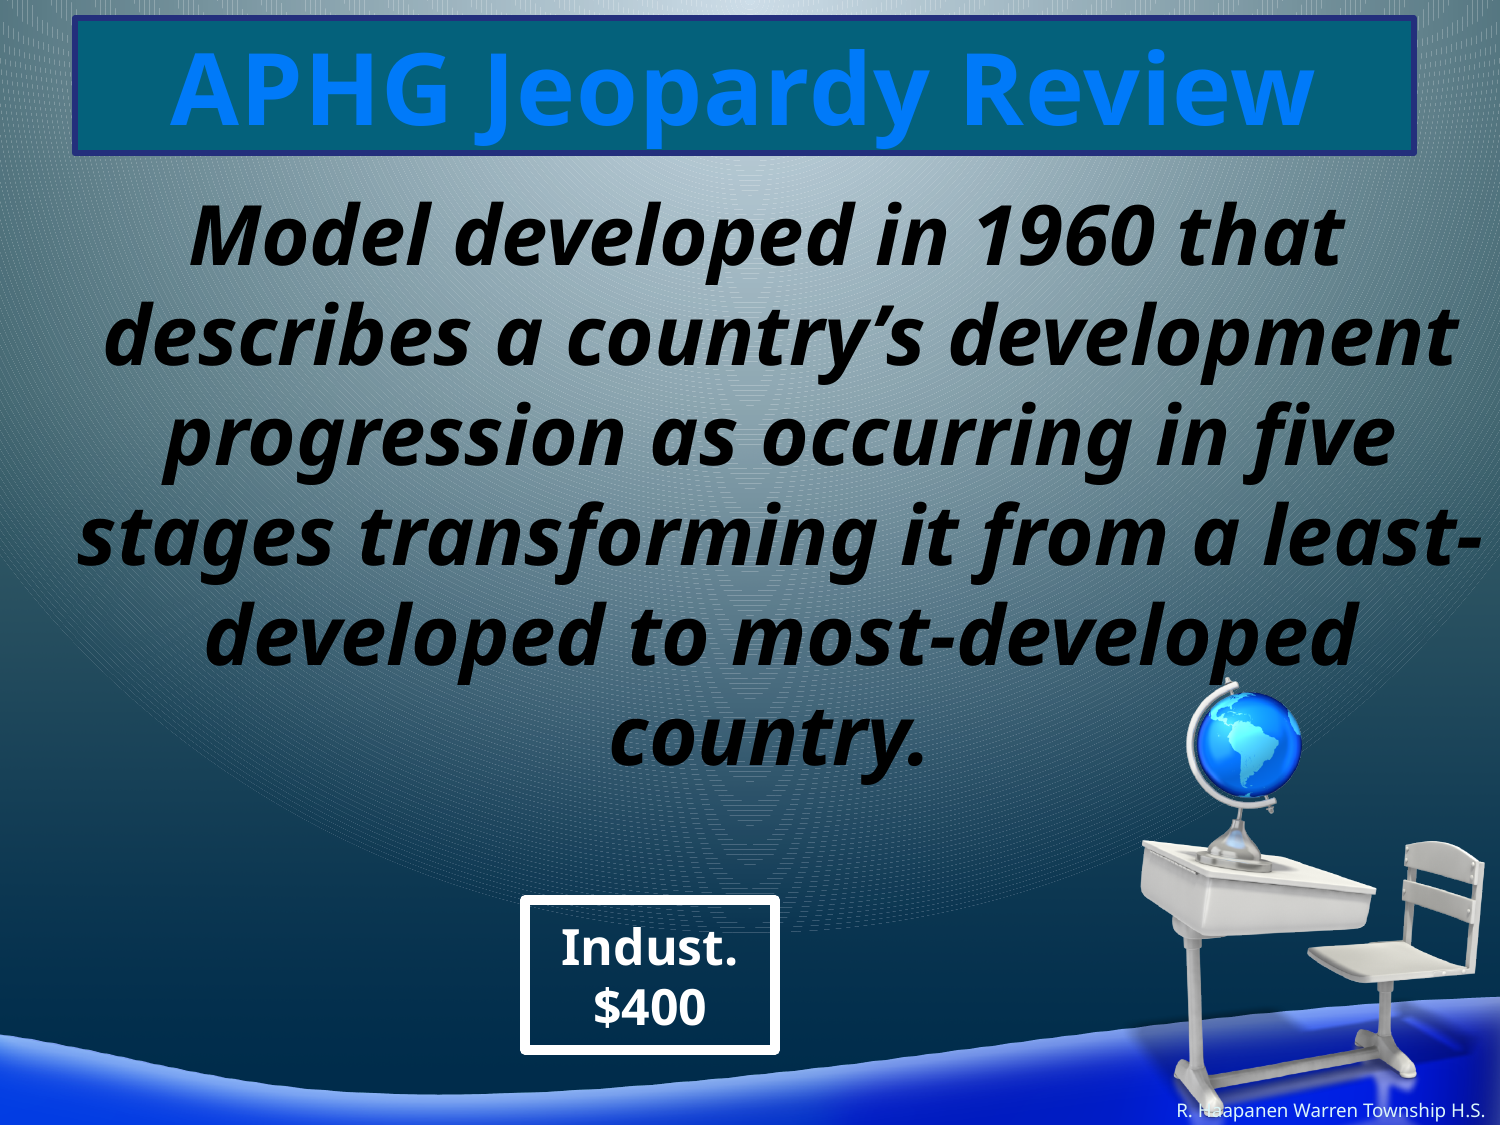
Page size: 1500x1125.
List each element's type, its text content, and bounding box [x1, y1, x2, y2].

picture [0, 0, 1500, 1125]
list Model developed in 1960 that describes a country’s development progression as occurring in five stages transforming it from a least-developed to most-developed country. [33, 174, 1500, 825]
footer R. Haapanen Warren Township H.S. [1025, 1091, 1500, 1125]
text_box Indust. $400 [525, 899, 775, 1050]
